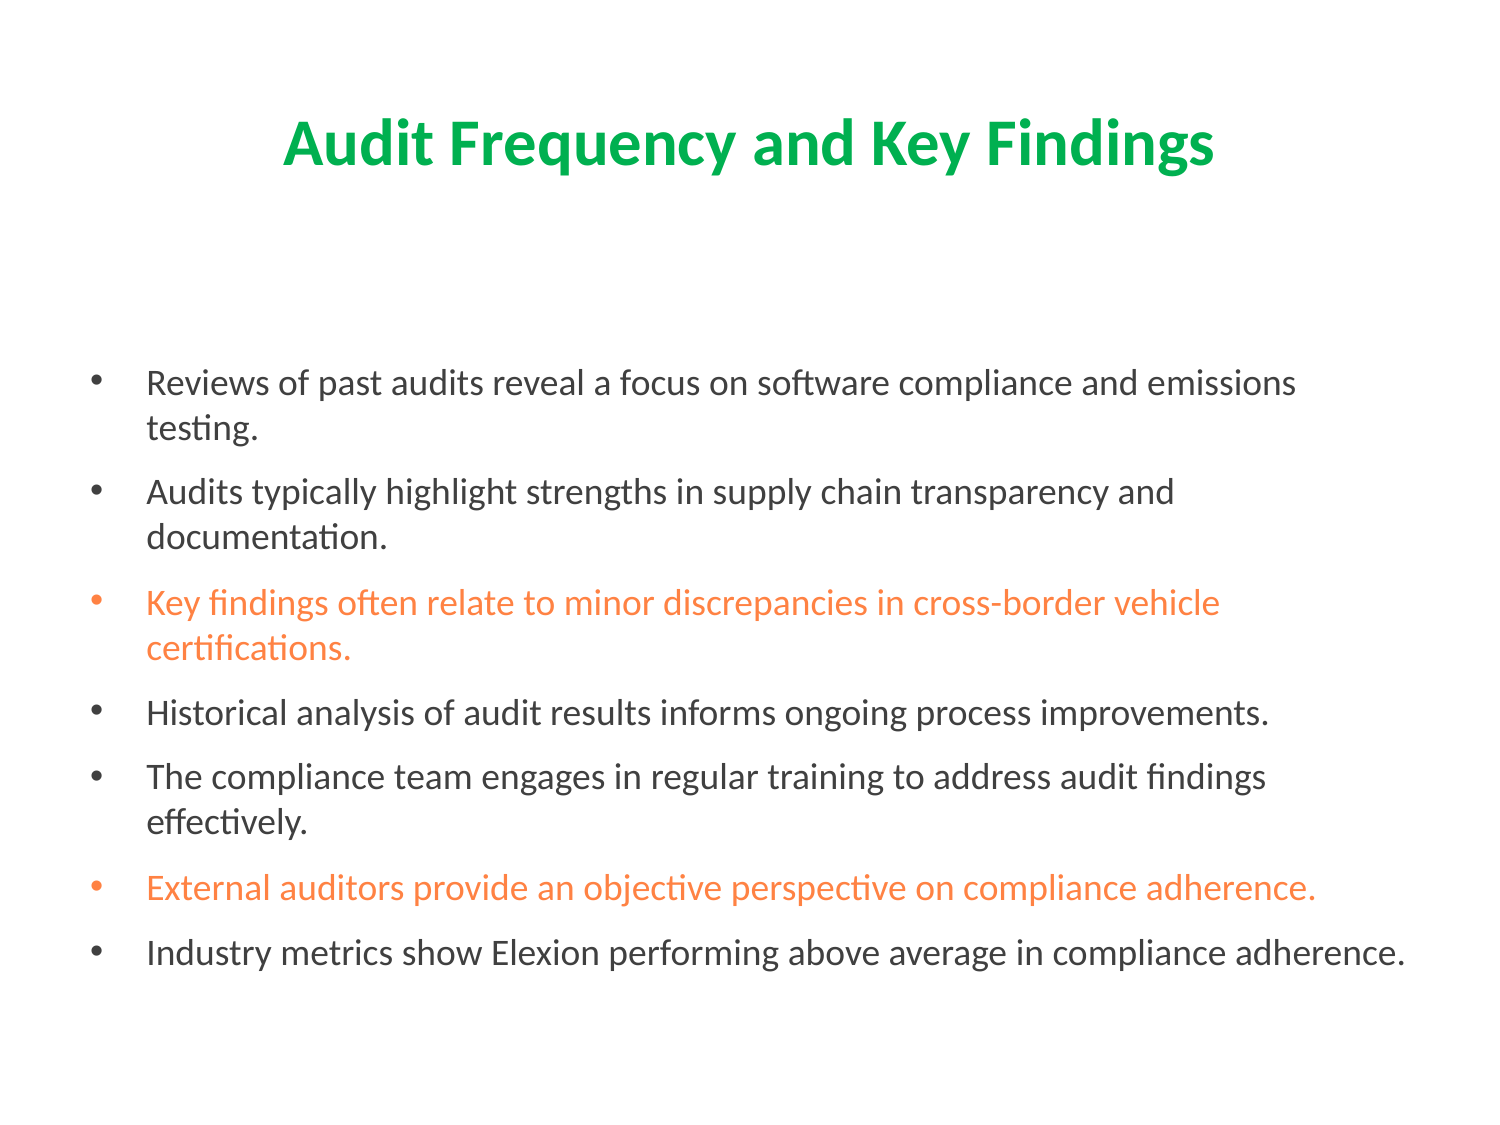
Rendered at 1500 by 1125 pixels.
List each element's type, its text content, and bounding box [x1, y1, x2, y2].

list Reviews of past audits reveal a focus on software compliance and emissions testing. Audits typically highlight strengths in supply chain transparency and documentation. Key findings often relate to minor discrepancies in cross-border vehicle certifications. Historical analysis of audit results informs ongoing process improvements. The compliance team engages in regular training to address audit findings effectively. External auditors provide an objective perspective on compliance adherence. Industry metrics show Elexion performing above average in compliance adherence. [75, 262, 1425, 1005]
title Audit Frequency and Key Findings [75, 45, 1425, 233]
